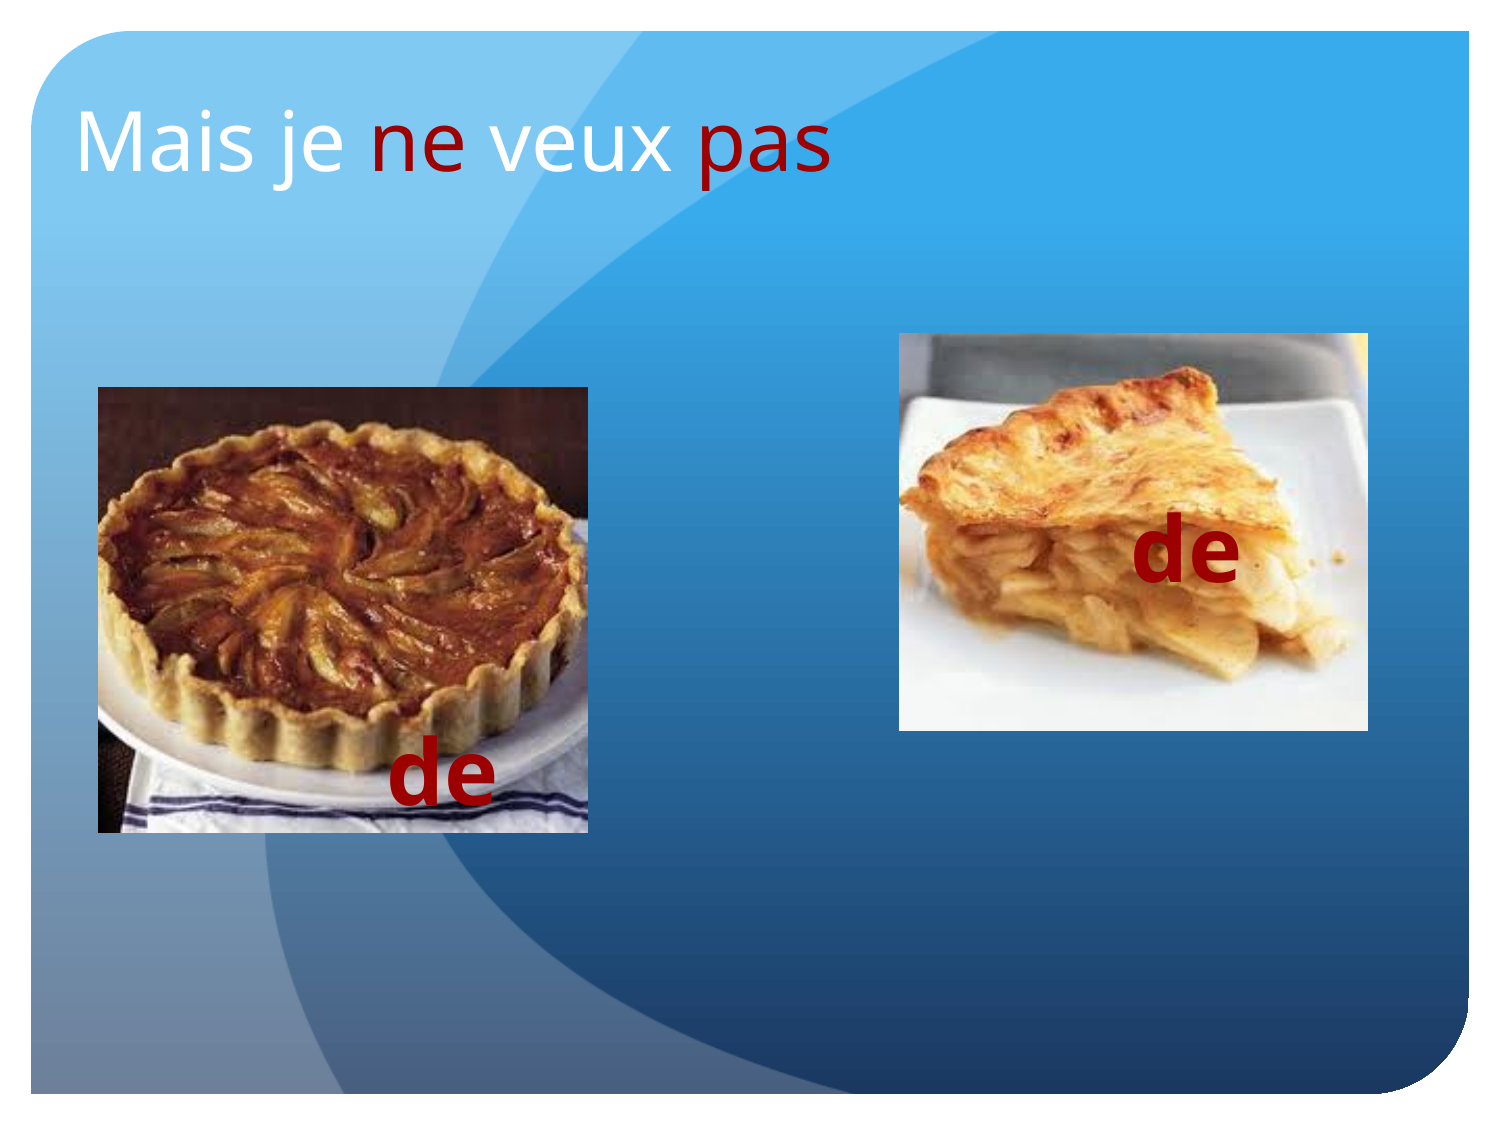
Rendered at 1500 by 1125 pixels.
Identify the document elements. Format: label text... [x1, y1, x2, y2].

picture [25, 30, 1474, 1095]
title Mais je ne veux pas [58, 79, 975, 197]
